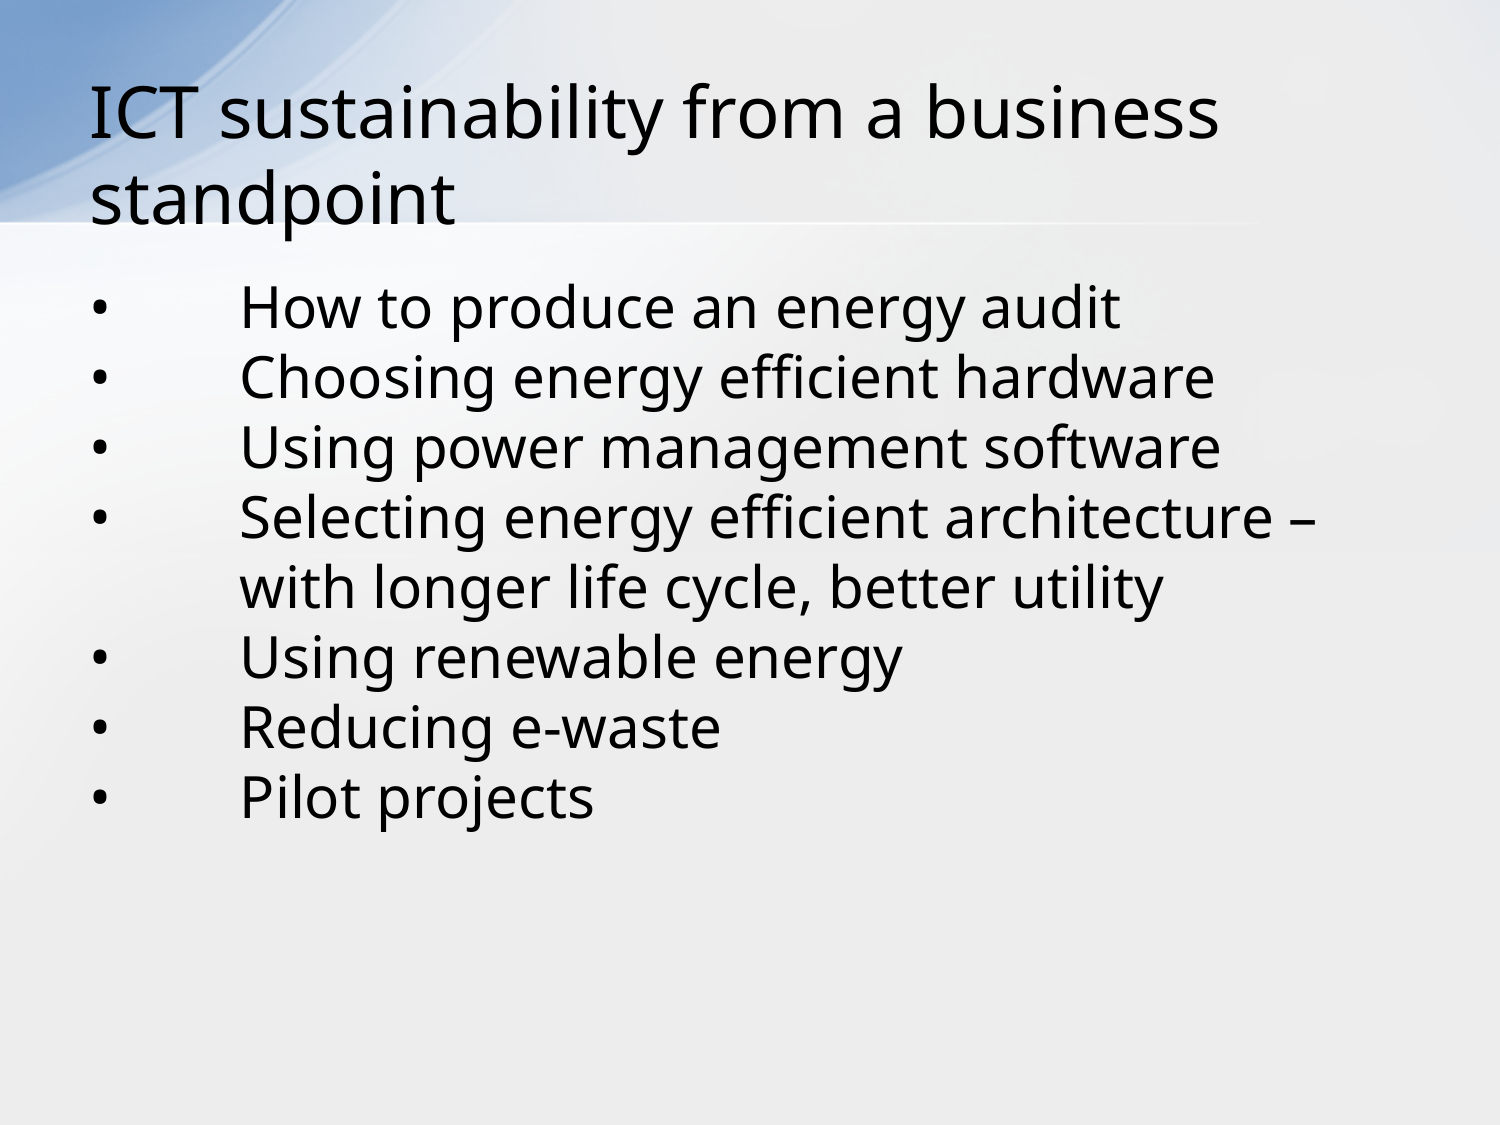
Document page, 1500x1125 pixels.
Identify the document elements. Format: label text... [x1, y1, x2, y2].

picture [0, 0, 1500, 1125]
title ICT sustainability from a business standpoint [75, 58, 1425, 247]
list • How to produce an energy audit • Choosing energy efficient hardware • Using power management software • Selecting energy efficient architecture – with longer life cycle, better utility • Using renewable energy • Reducing e-waste • Pilot projects [75, 262, 1425, 1005]
